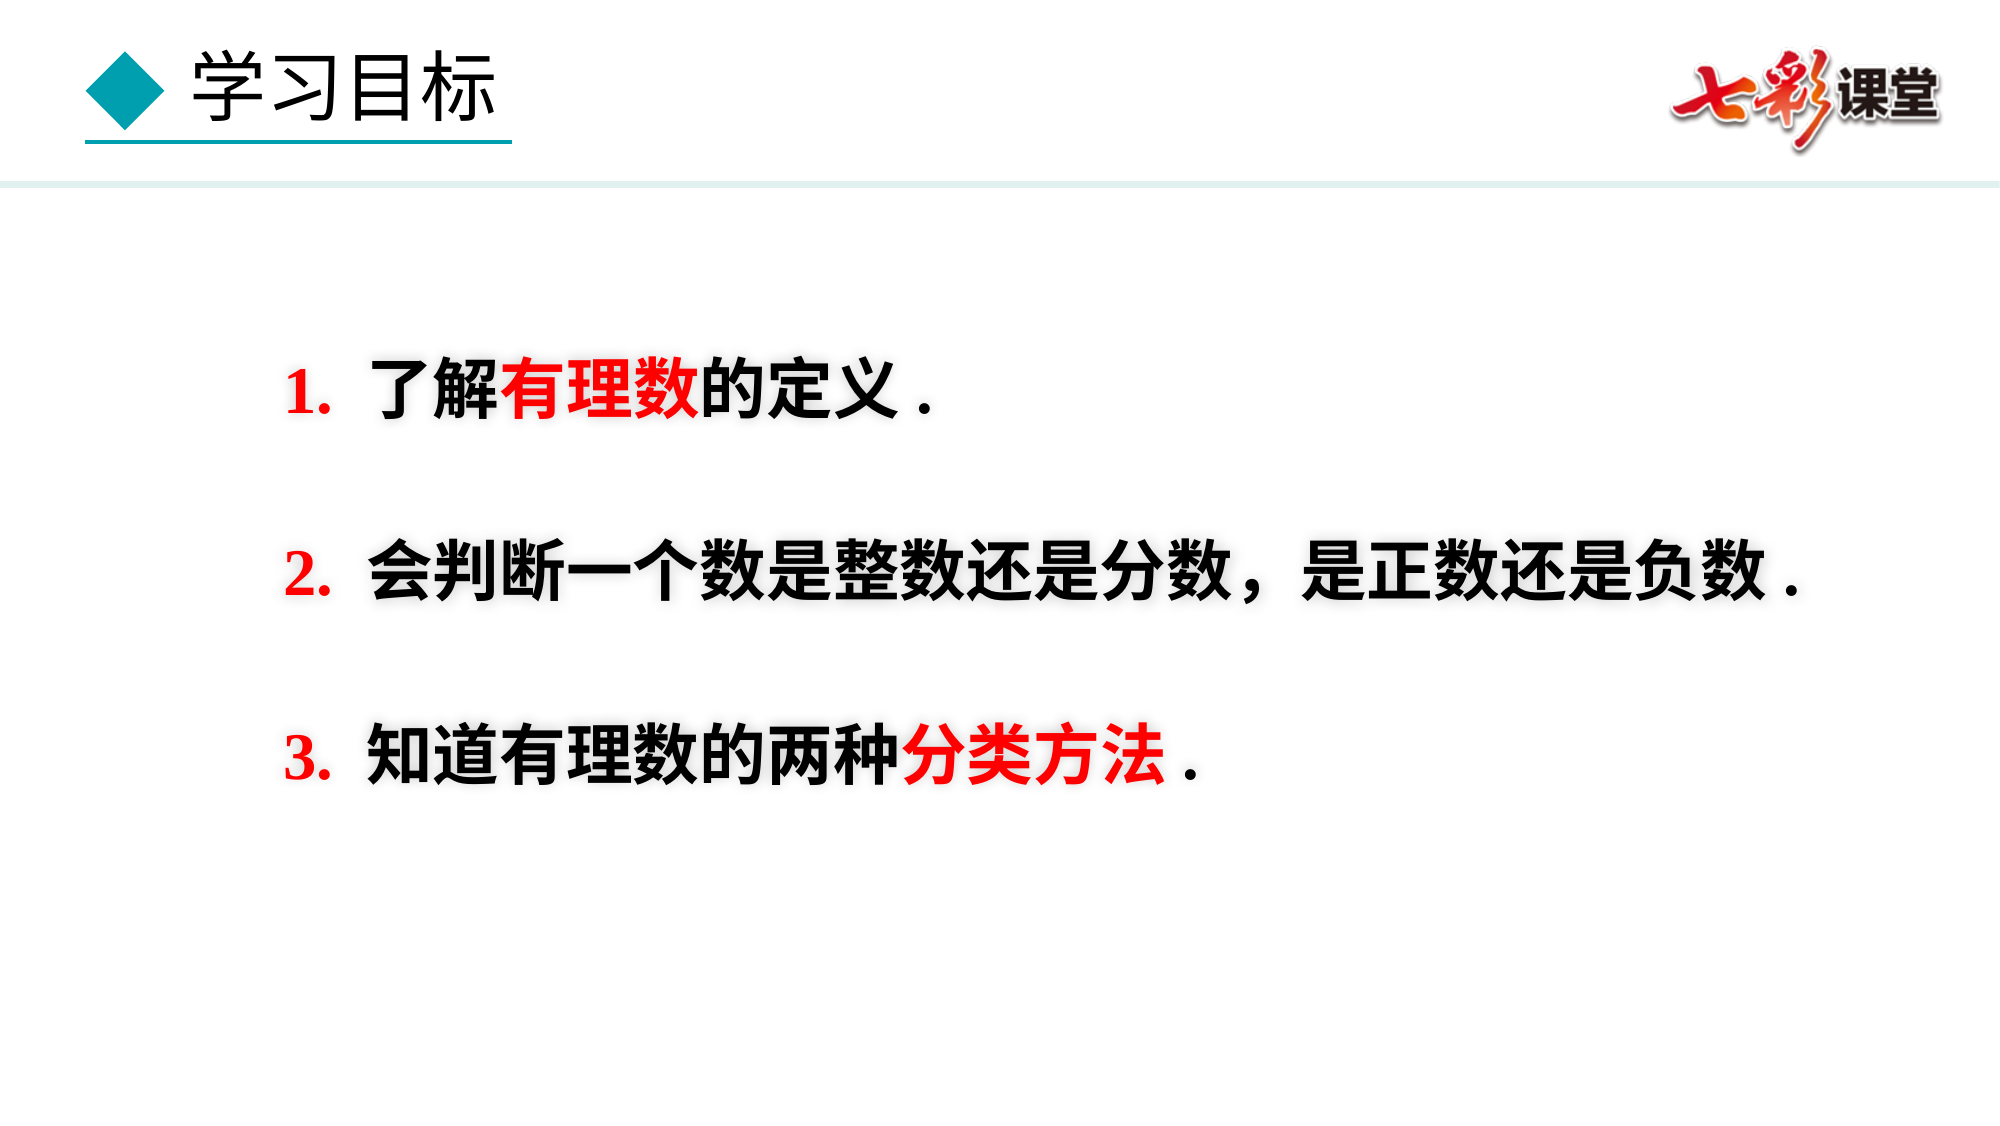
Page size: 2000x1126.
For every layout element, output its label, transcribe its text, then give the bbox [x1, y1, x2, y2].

text_box 3. 知道有理数的两种分类方法. [268, 665, 1379, 789]
text_box 2. 会判断一个数是整数还是分数，是正数还是负数. [268, 481, 1957, 666]
picture [1666, 42, 1948, 157]
text_box 1. 了解有理数的定义. [268, 300, 1389, 444]
